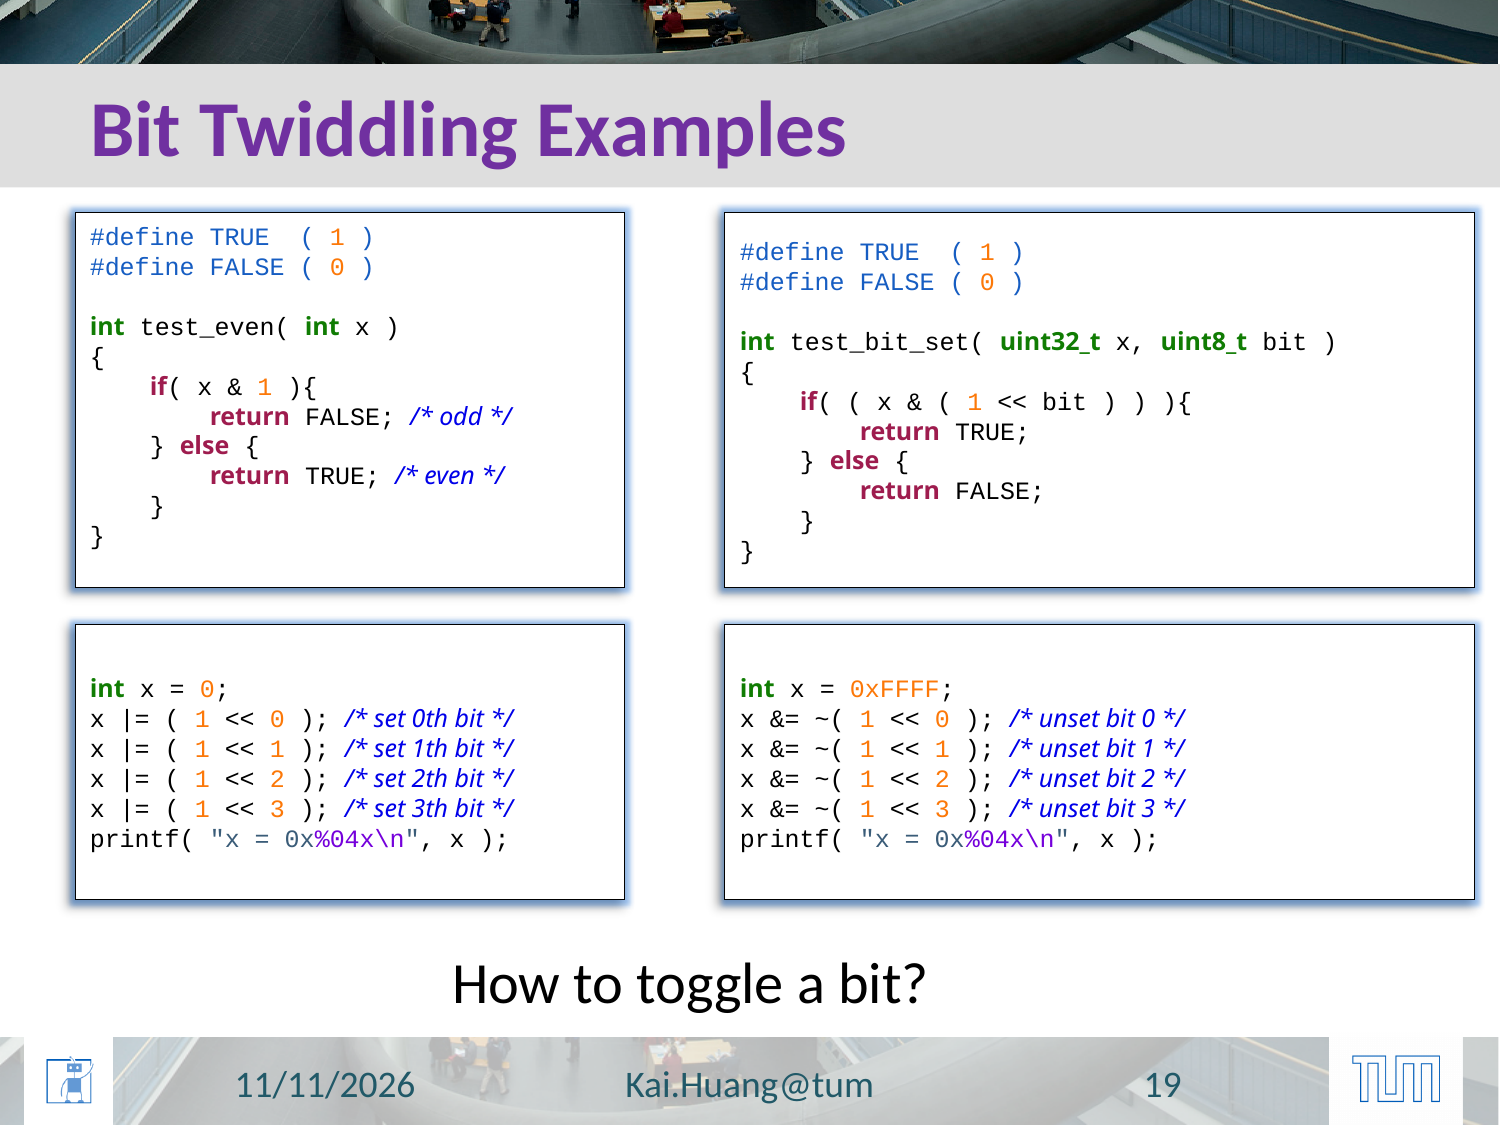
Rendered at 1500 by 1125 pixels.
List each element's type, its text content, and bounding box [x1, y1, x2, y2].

picture [0, 0, 1500, 64]
text_box How to toggle a bit? [437, 937, 975, 1023]
picture [0, 1032, 1500, 1125]
text_box int x = 0; x |= ( 1 << 0 ); /* set 0th bit */ x |= ( 1 << 1 ); /* set 1th bit */ x |= ( 1 << 2 ); /* set 2th bit */ x |= ( 1 << 3 ); /* set 3th bit */ printf( "x = 0x%04x\n", x ); [75, 624, 625, 900]
title Bit Twiddling Examples [75, 62, 1425, 188]
slide_number 19 [1012, 1052, 1313, 1113]
text_box #define TRUE ( 1 ) #define FALSE ( 0 ) int test_bit_set( uint32_t x, uint8_t bit ) { if( ( x & ( 1 << bit ) ) ){ return TRUE; } else { return FALSE; } } [724, 212, 1475, 588]
footer Kai.Huang@tum [512, 1052, 988, 1113]
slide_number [162, 1052, 488, 1113]
text_box #define TRUE ( 1 ) #define FALSE ( 0 ) int test_even( int x ) { if( x & 1 ){ return FALSE; /* odd */ } else { return TRUE; /* even */ } } [75, 212, 625, 588]
text_box int x = 0xFFFF; x &= ~( 1 << 0 ); /* unset bit 0 */ x &= ~( 1 << 1 ); /* unset bit 1 */ x &= ~( 1 << 2 ); /* unset bit 2 */ x &= ~( 1 << 3 ); /* unset bit 3 */ printf( "x = 0x%04x\n", x ); [724, 624, 1475, 900]
